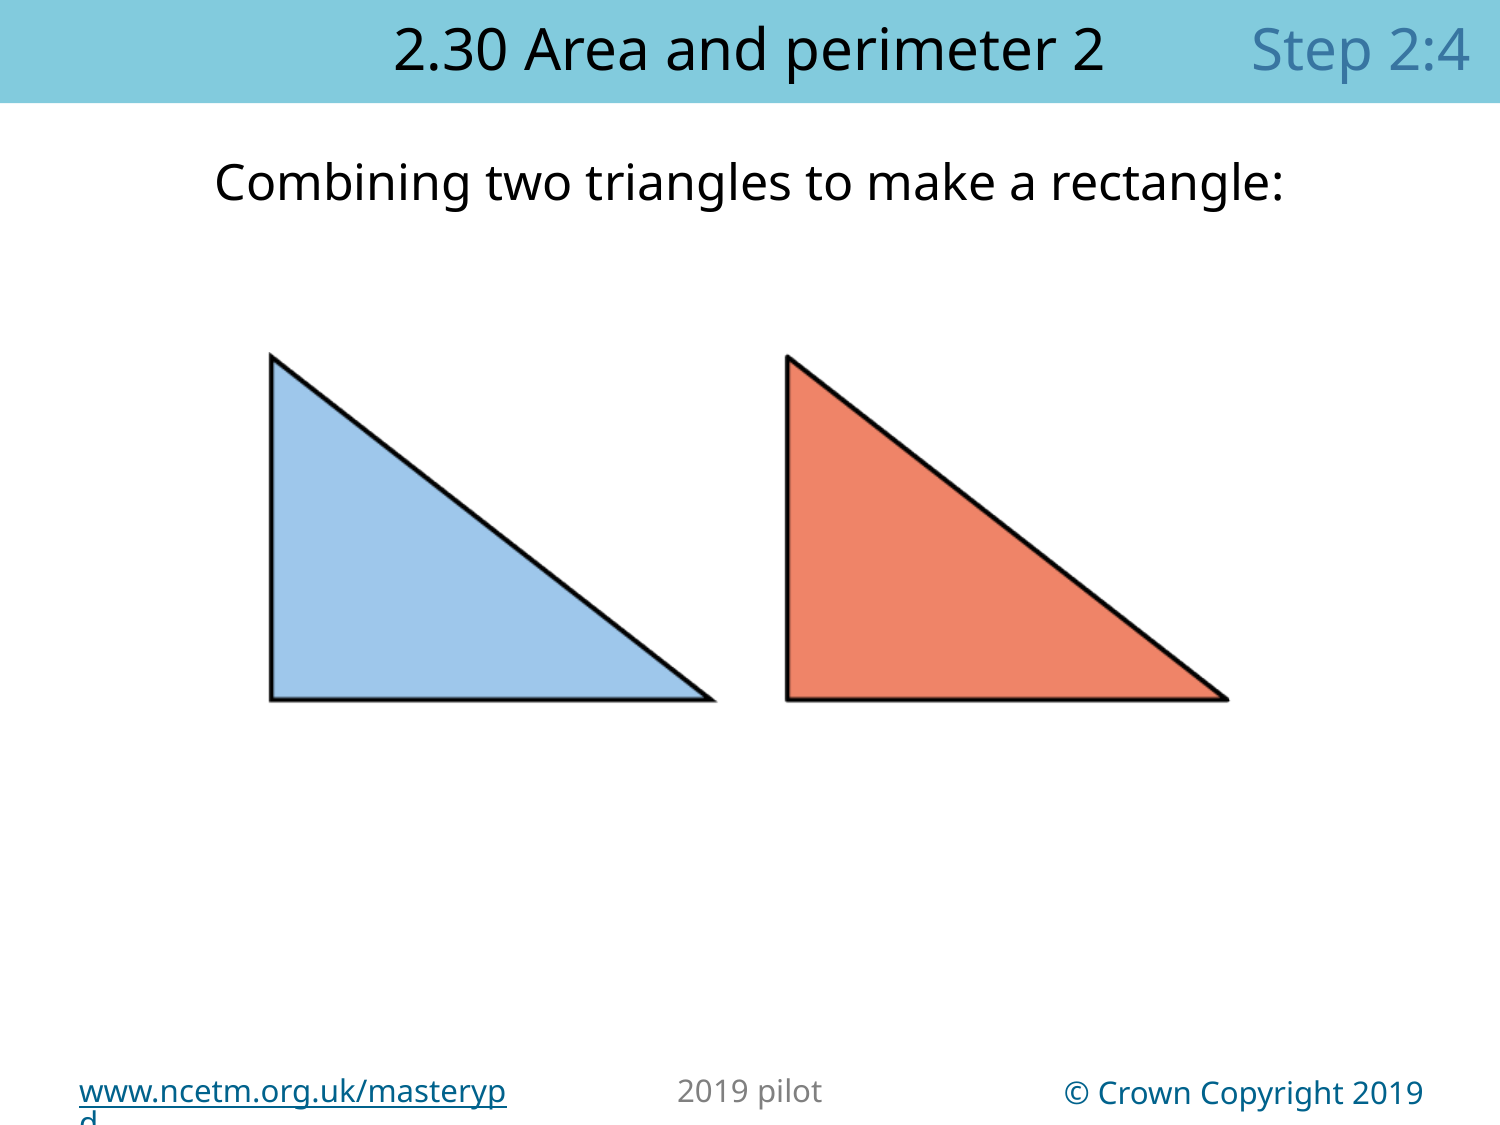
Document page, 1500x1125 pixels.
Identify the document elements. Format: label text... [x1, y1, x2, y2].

picture [749, 352, 1288, 773]
list Step 2:4 [0, 0, 1500, 104]
picture [101, 352, 732, 773]
text_box Combining two triangles to make a rectangle: [45, 143, 1455, 218]
